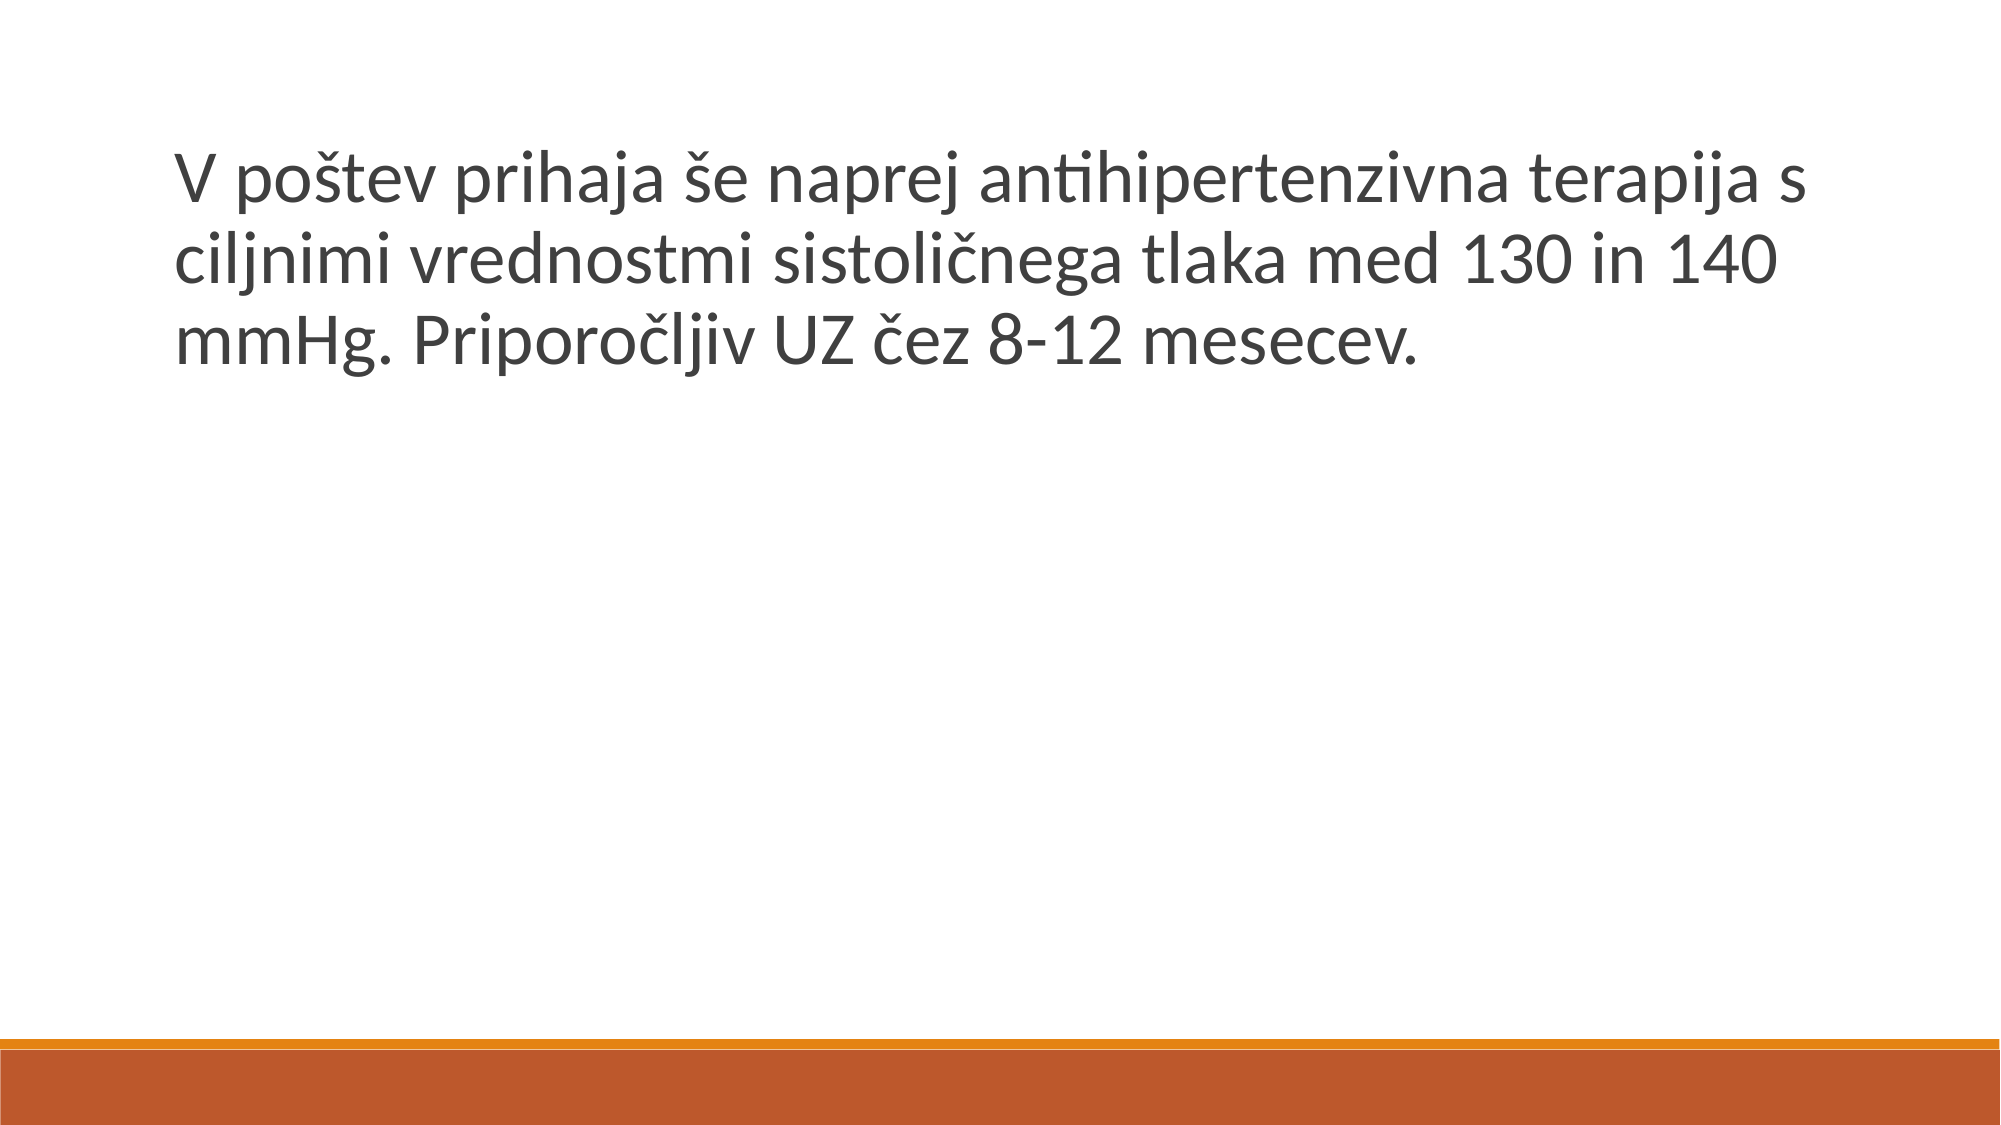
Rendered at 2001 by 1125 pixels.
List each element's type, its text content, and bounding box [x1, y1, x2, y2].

title . [350, 47, 2000, 285]
list V poštev prihaja še naprej antihipertenzivna terapija s ciljnimi vrednostmi sistoličnega tlaka med 130 in 140 mmHg. Priporočljiv UZ čez 8-12 mesecev. [174, 130, 1825, 791]
